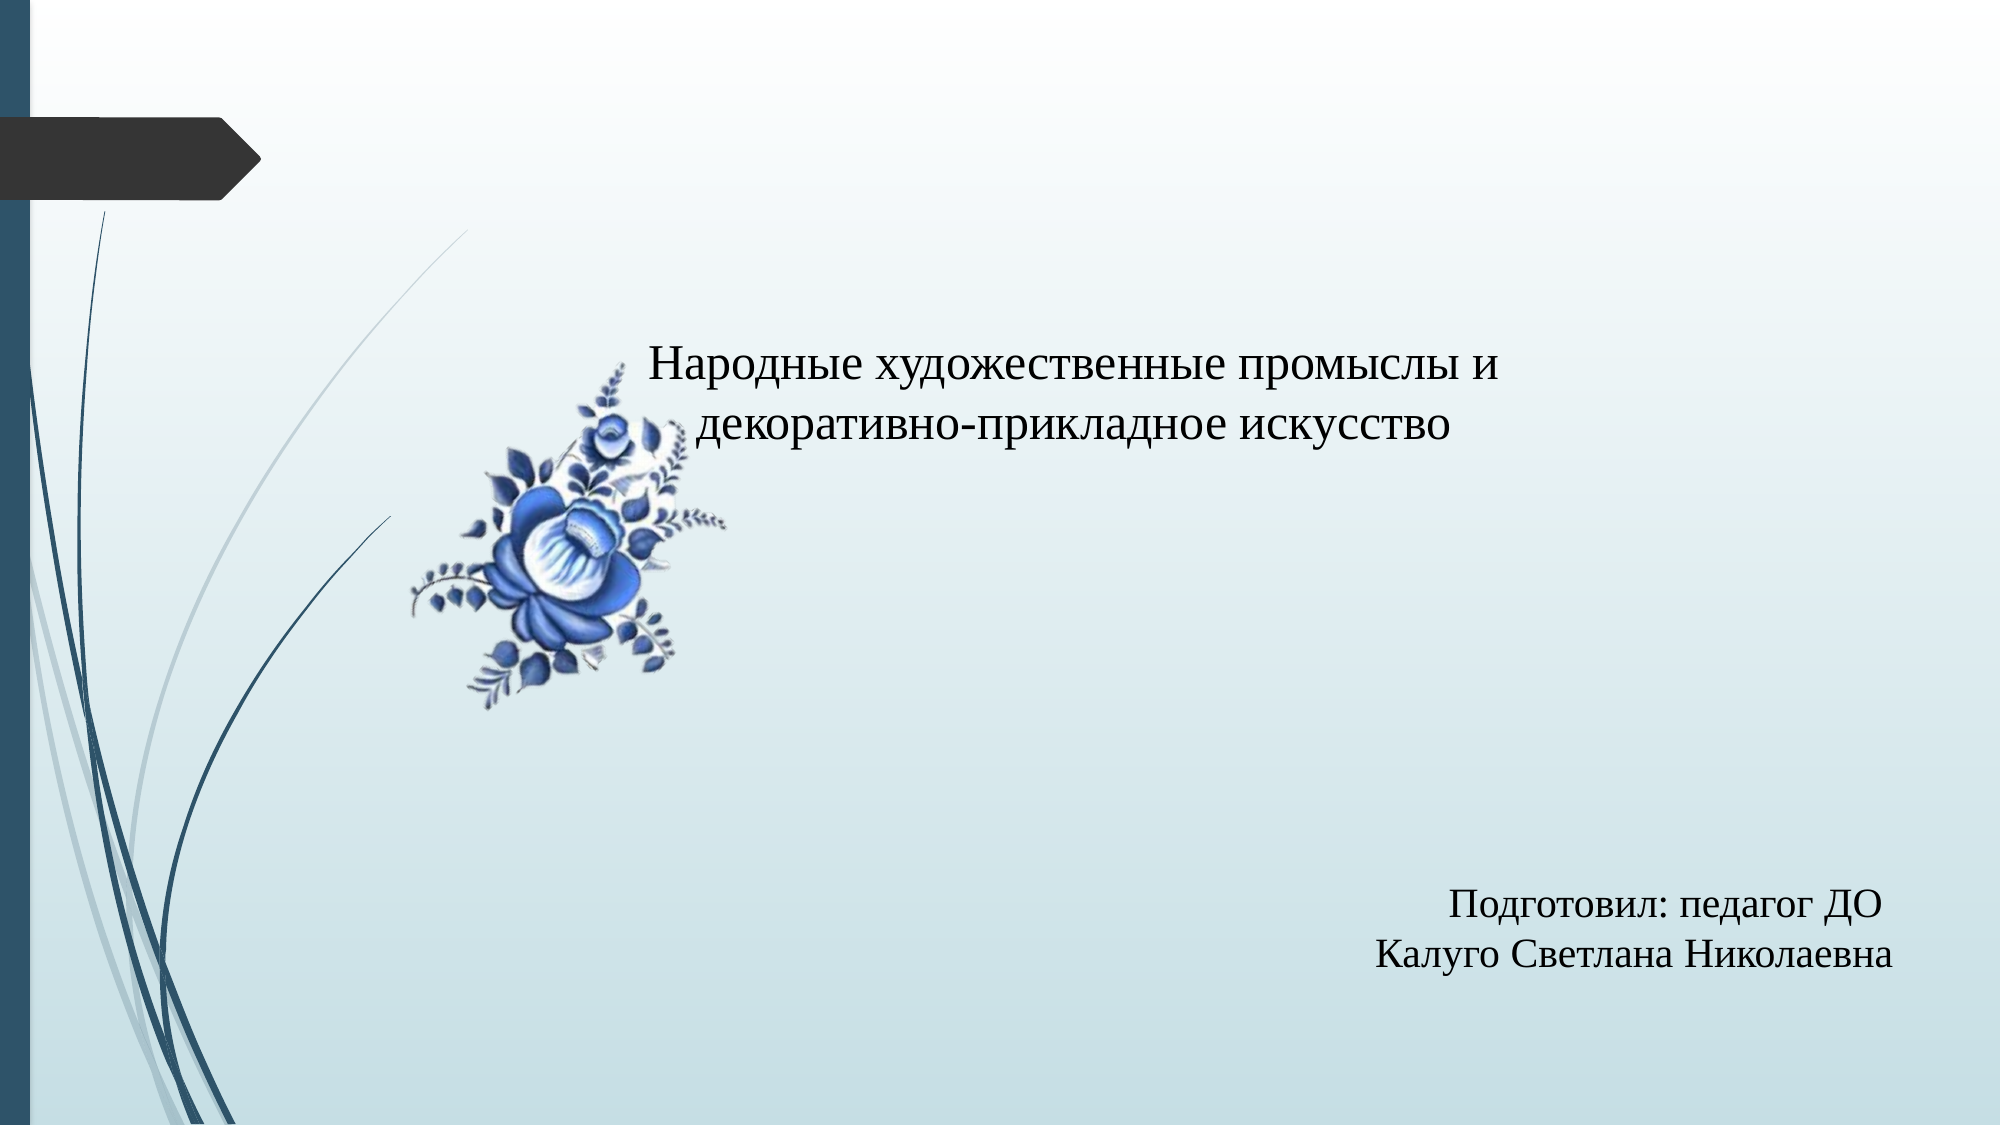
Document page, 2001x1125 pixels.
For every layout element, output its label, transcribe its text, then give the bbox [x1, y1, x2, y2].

picture [366, 345, 796, 778]
text_box Народные художественные промыслы и декоративно-прикладное искусство [489, 322, 1659, 457]
text_box Подготовил: педагог ДО Калуго Светлана Николаевна [908, 868, 1909, 984]
